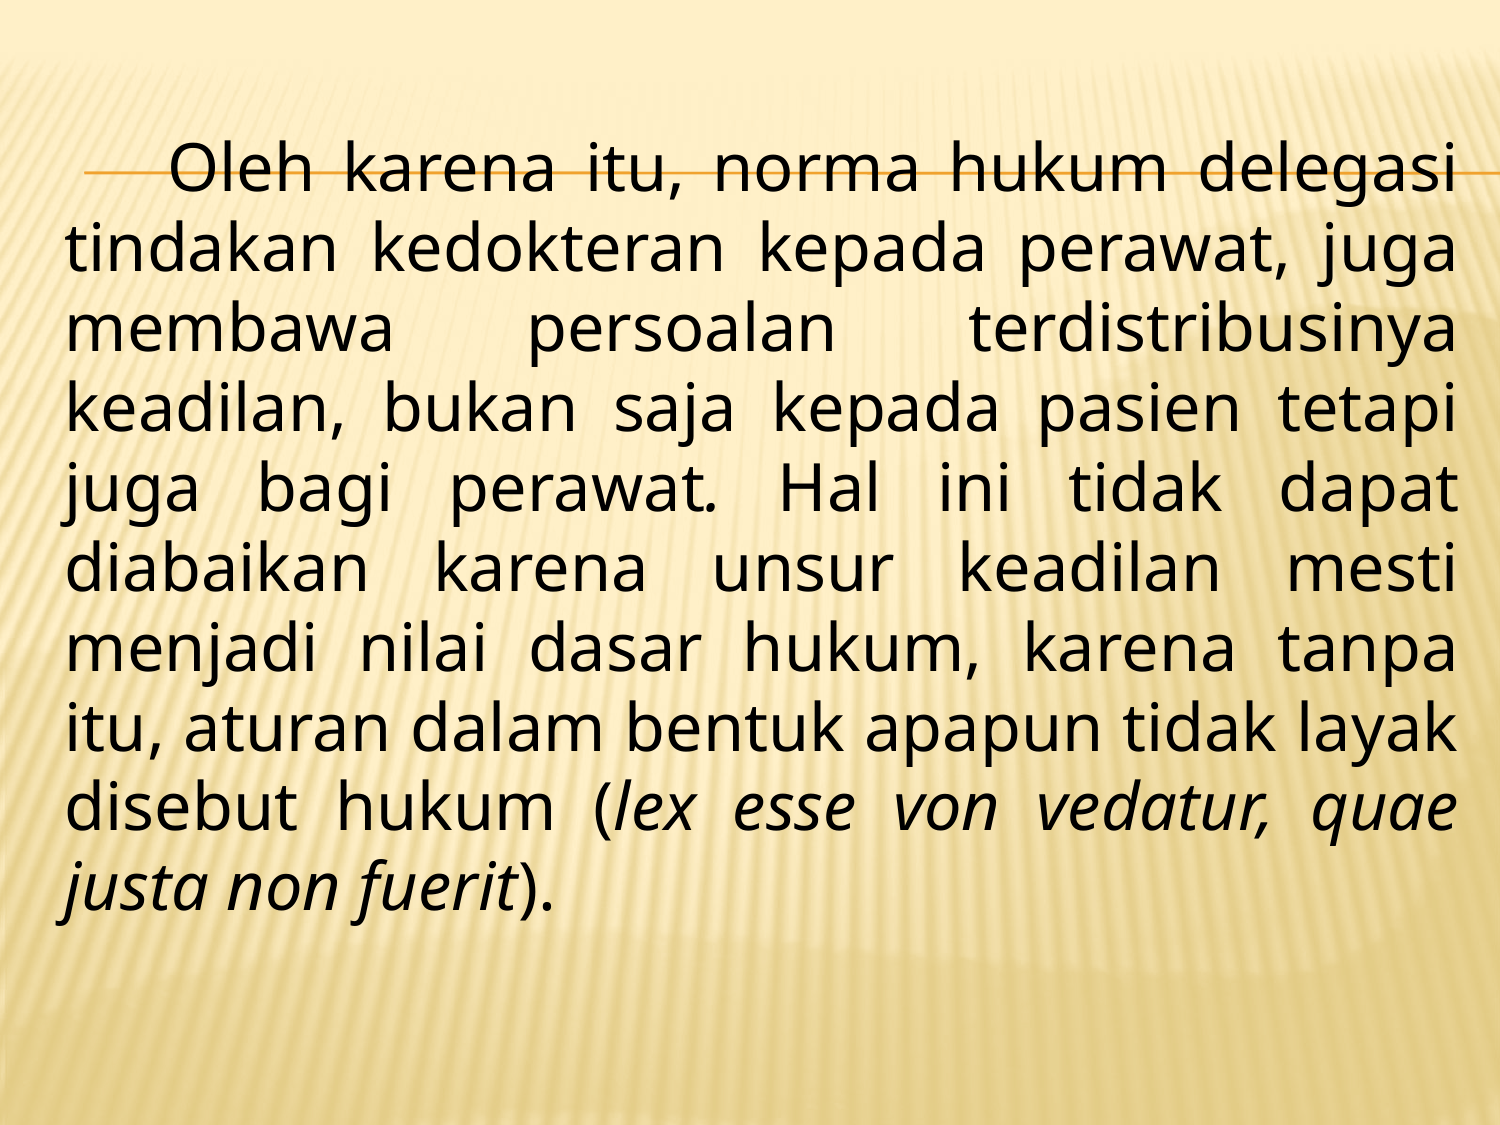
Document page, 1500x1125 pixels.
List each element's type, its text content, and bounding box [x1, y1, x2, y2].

list Oleh karena itu, norma hukum delegasi tindakan kedokteran kepada perawat, juga membawa persoalan terdistribusinya keadilan, bukan saja kepada pasien tetapi juga bagi perawat. Hal ini tidak dapat diabaikan karena unsur keadilan mesti menjadi nilai dasar hukum, karena tanpa itu, aturan dalam bentuk apapun tidak layak disebut hukum (lex esse von vedatur, quae justa non fuerit). [50, 117, 1475, 1020]
